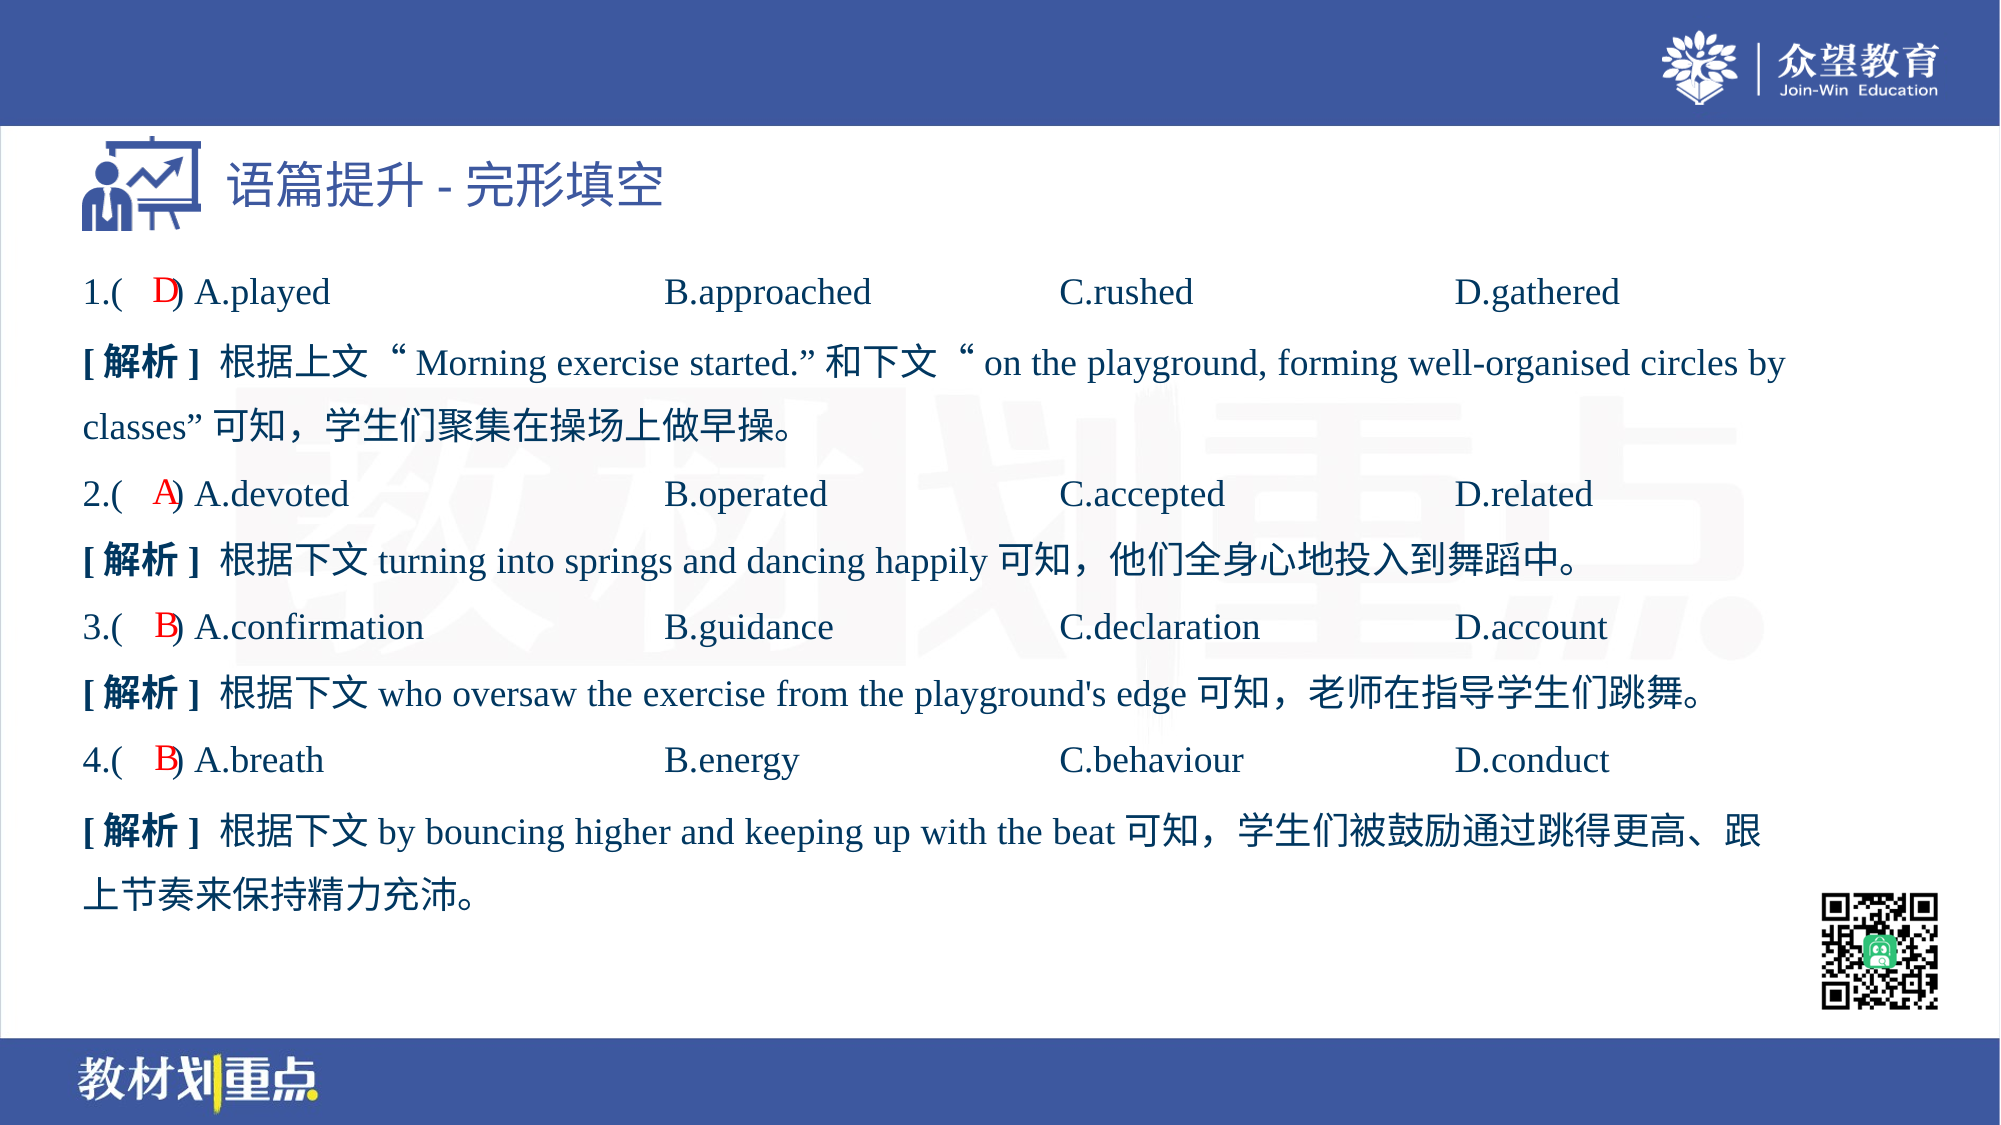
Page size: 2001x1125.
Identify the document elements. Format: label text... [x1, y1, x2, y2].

text_box 4.( ) A.breath B.energy C.behaviour D.conduct [82, 715, 1817, 774]
text_box B [140, 580, 193, 639]
text_box A [138, 447, 193, 506]
text_box [解析] 根据上文“Morning exercise started.”和下文“on the playground, forming well-organised circles by classes”可知，学生们聚集在操场上做早操。 [82, 313, 1817, 441]
text_box 3.( ) A.confirmation B.guidance C.declaration D.account [82, 582, 1817, 641]
text_box 2.( ) A.devoted B.operated C.accepted D.related [82, 449, 1817, 508]
text_box B [140, 713, 193, 772]
text_box 1.( ) A.played B.approached C.rushed D.gathered [82, 247, 1817, 306]
text_box [解析] 根据下文by bouncing higher and keeping up with the beat可知，学生们被鼓励通过跳得更高、跟 上节奏来保持精力充沛。 [82, 783, 1817, 910]
picture [0, 0, 2000, 1125]
text_box [解析] 根据下文who oversaw the exercise from the playground's edge可知，老师在指导学生们跳舞。 [82, 649, 1817, 707]
text_box D [138, 245, 193, 304]
text_box [解析] 根据下文turning into springs and dancing happily可知，他们全身心地投入到舞蹈中。 [82, 516, 1817, 574]
